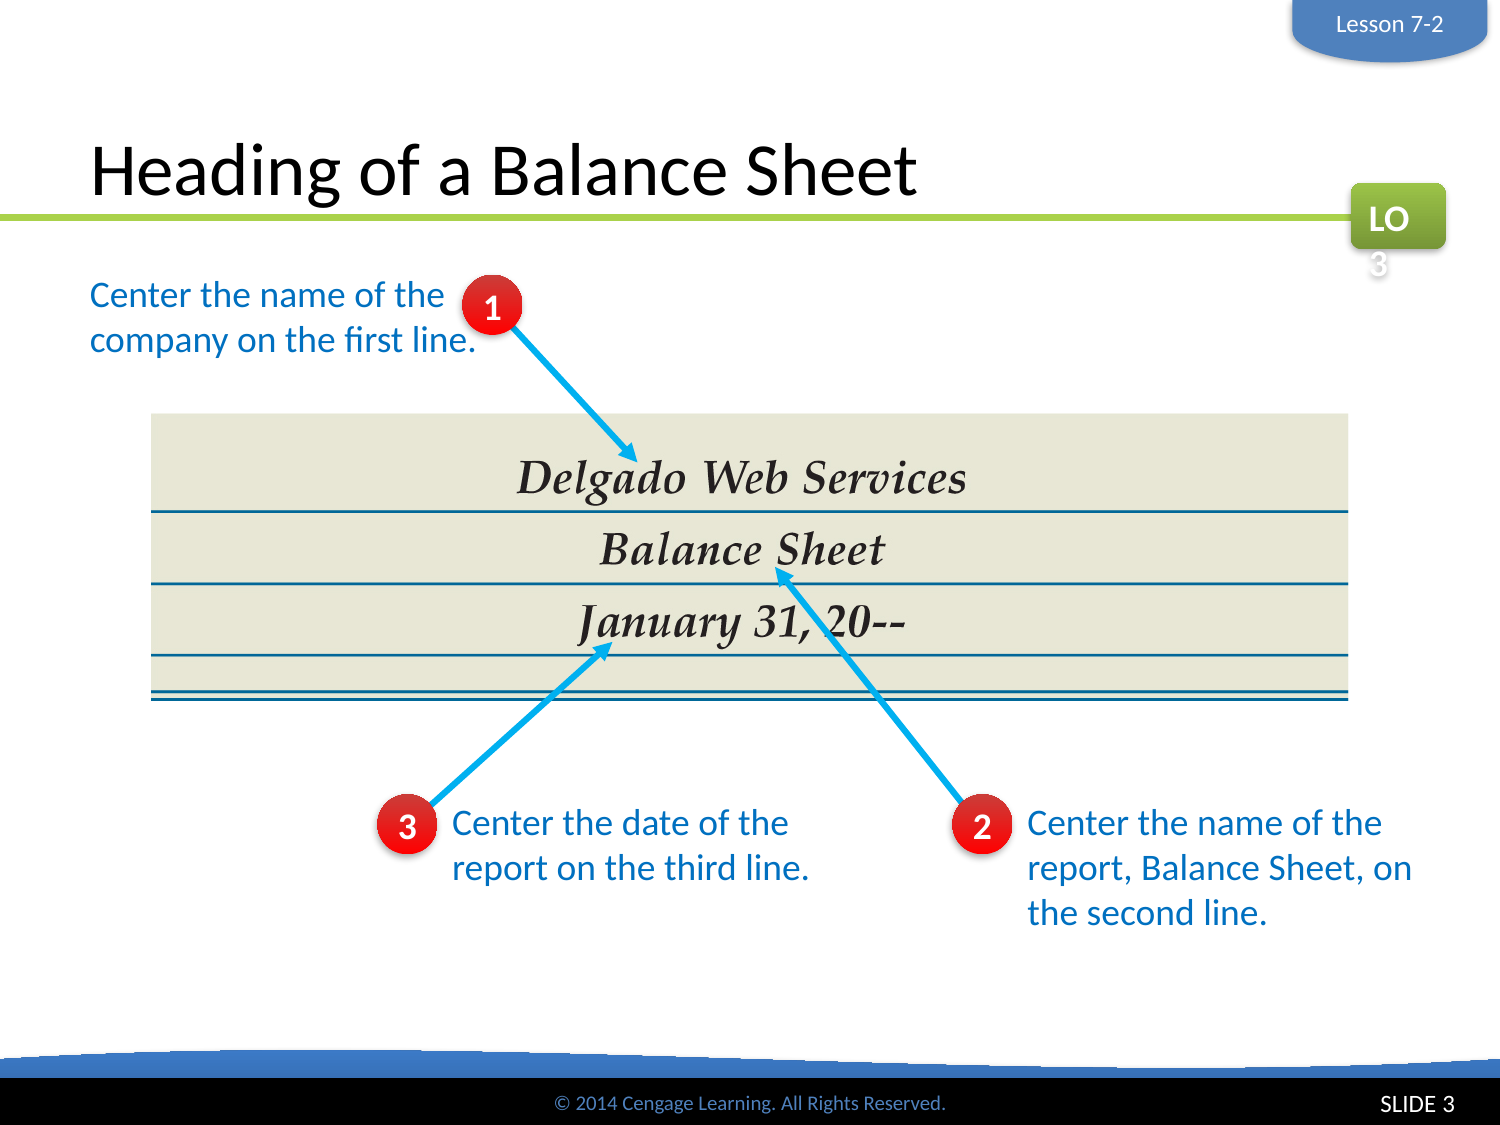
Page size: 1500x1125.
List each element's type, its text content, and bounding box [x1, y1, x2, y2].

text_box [377, 641, 769, 897]
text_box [774, 566, 1463, 943]
picture [149, 412, 1351, 702]
slide_number SLIDE 3 [1170, 1080, 1470, 1125]
text_box LO3 [1350, 183, 1446, 250]
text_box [74, 262, 638, 463]
title Heading of a Balance Sheet [75, 29, 1350, 218]
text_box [1292, 0, 1488, 63]
